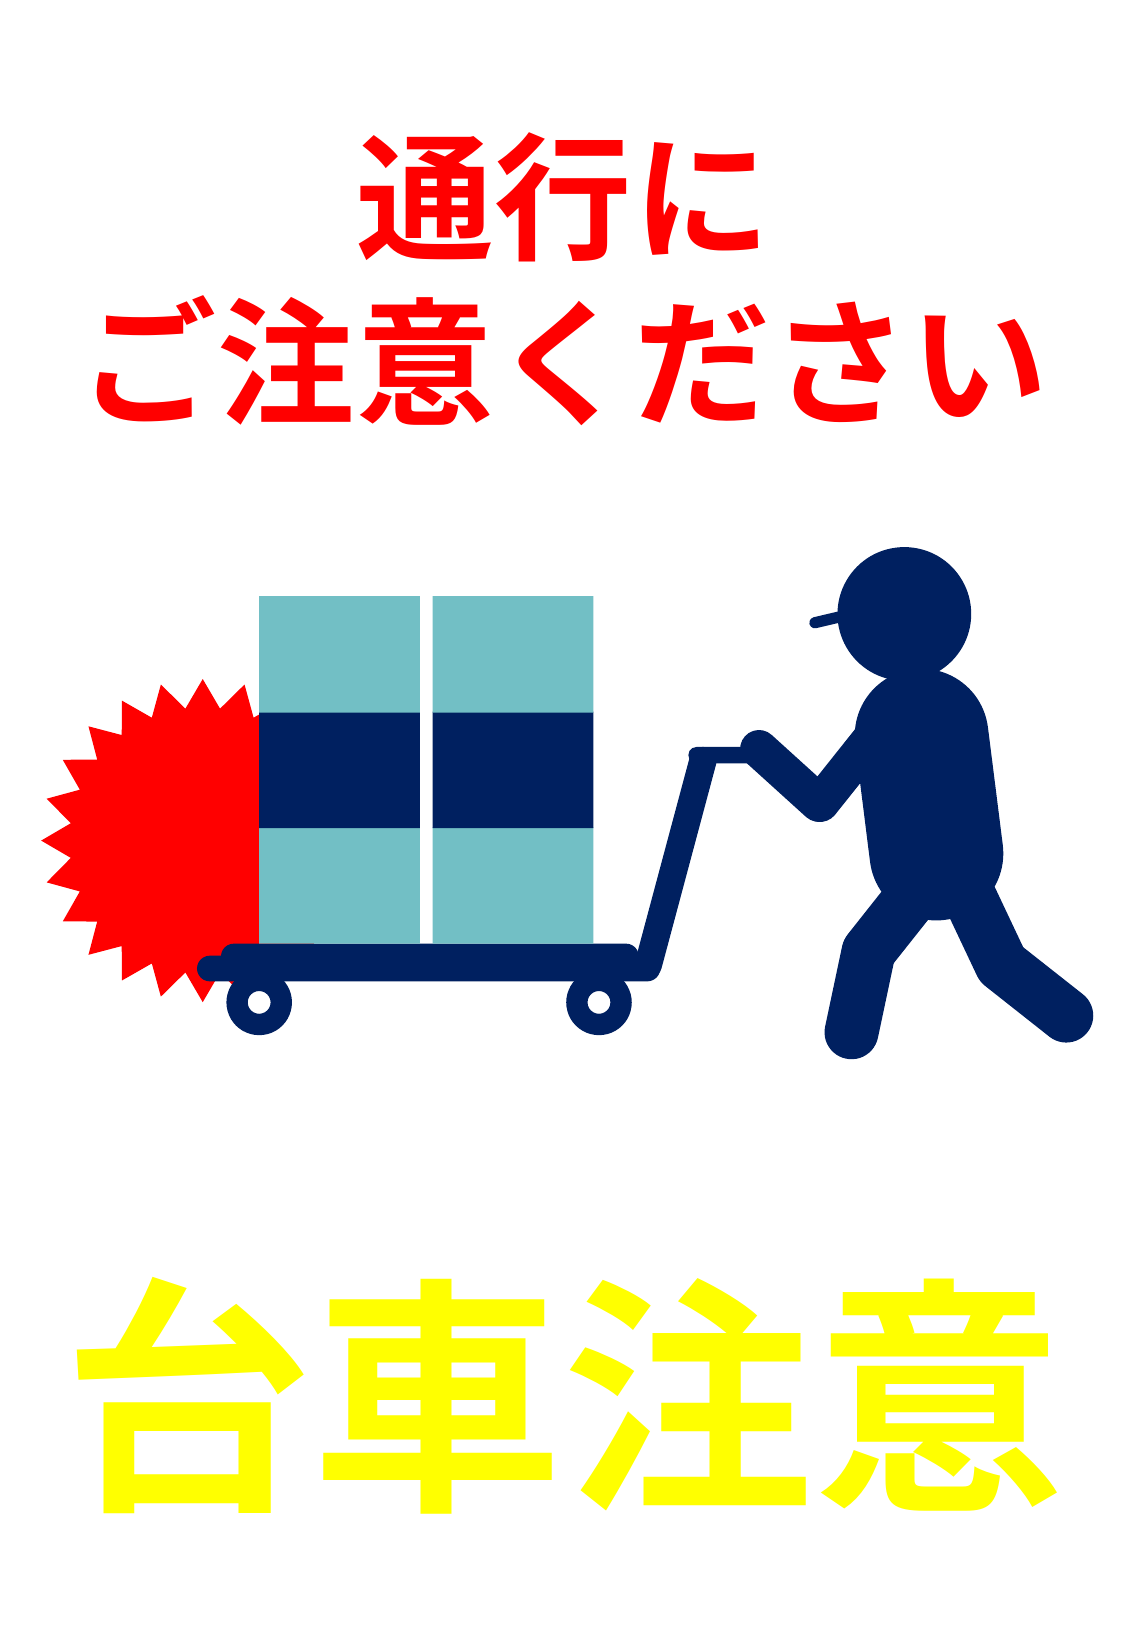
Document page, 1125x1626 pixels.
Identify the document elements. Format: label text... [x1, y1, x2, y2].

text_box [40, 546, 1050, 1065]
text_box 台車注意 [23, 1234, 1104, 1550]
text_box 通行に ご注意ください [23, 105, 1104, 450]
